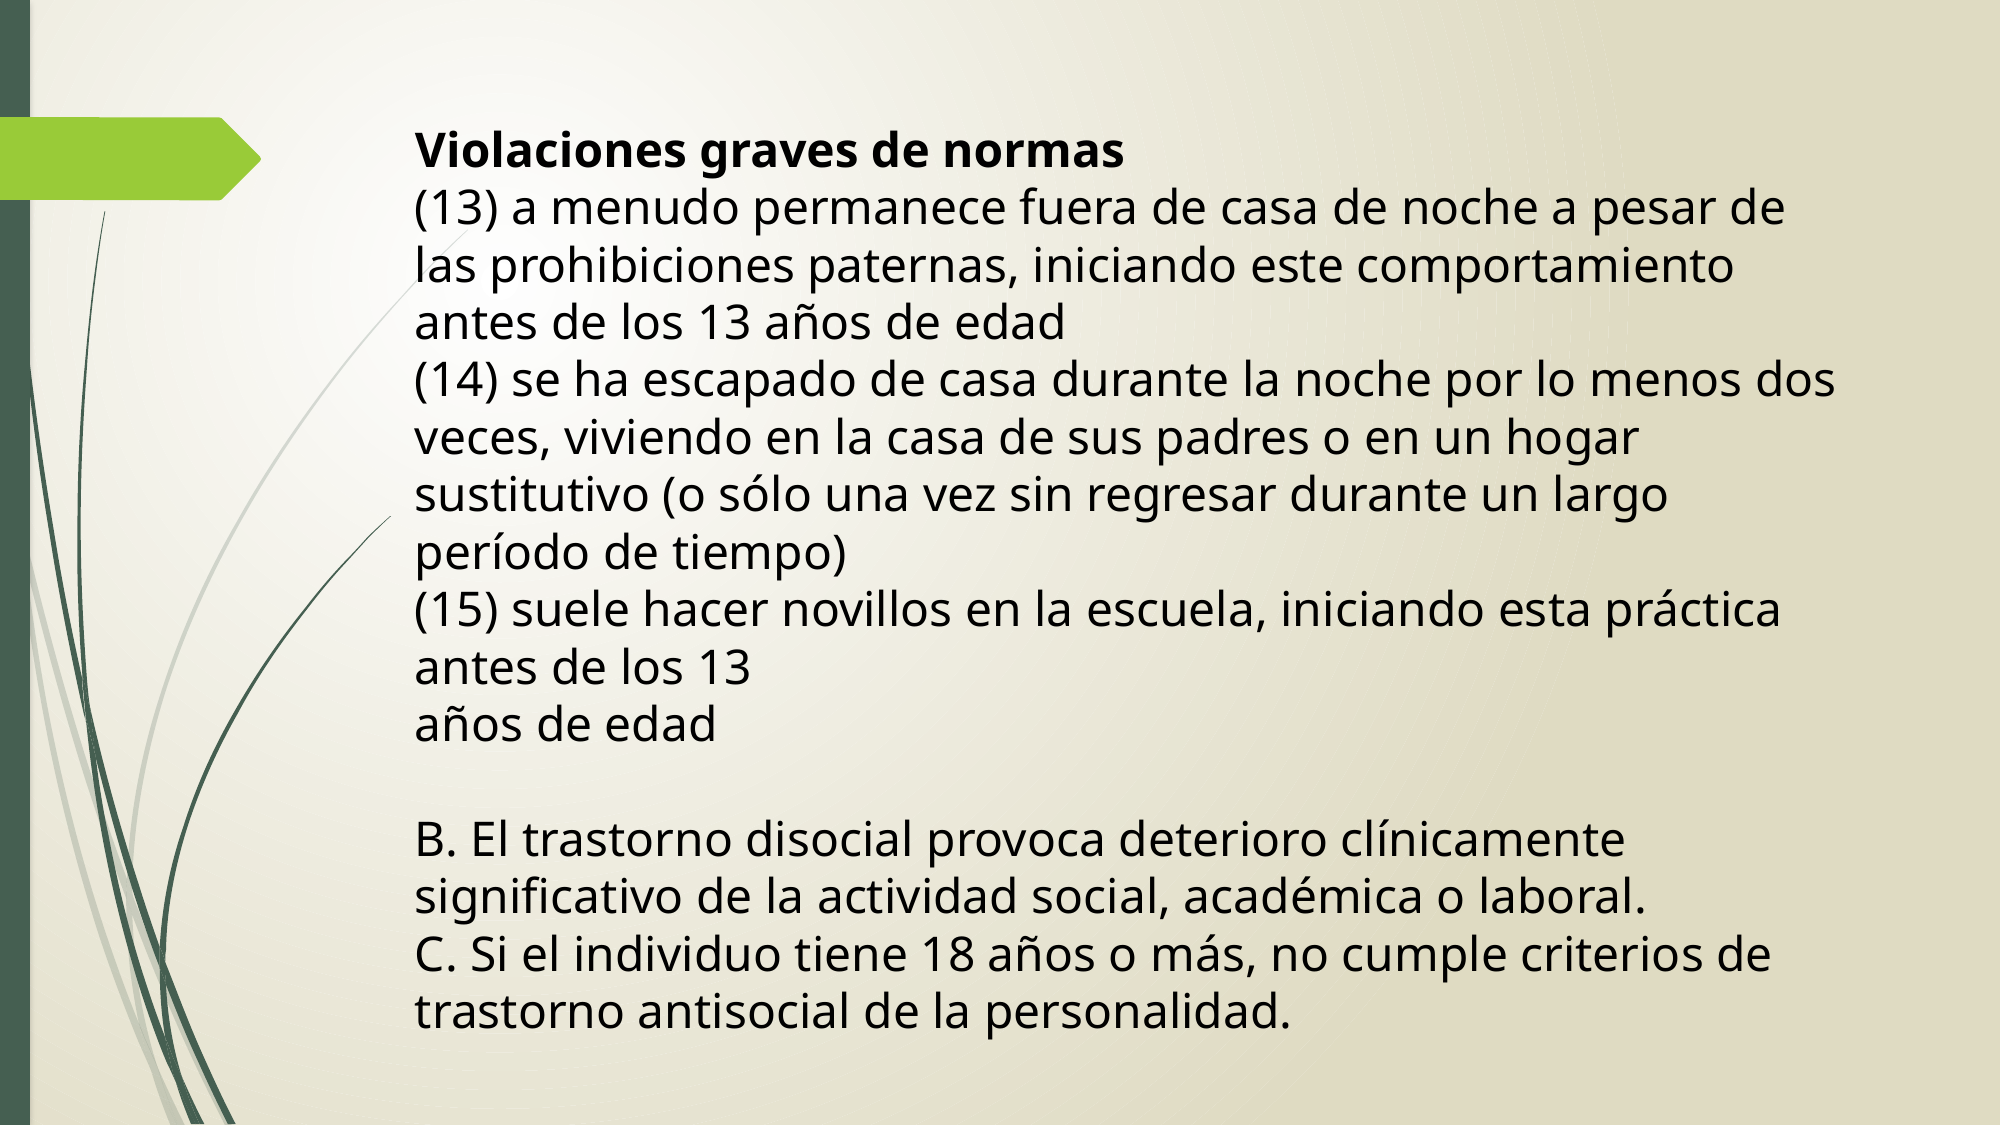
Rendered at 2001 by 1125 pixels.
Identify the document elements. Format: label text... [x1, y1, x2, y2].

text_box Violaciones graves de normas (13) a menudo permanece fuera de casa de noche a pesar de las prohibiciones paternas, iniciando este comportamiento antes de los 13 años de edad (14) se ha escapado de casa durante la noche por lo menos dos veces, viviendo en la casa de sus padres o en un hogar sustitutivo (o sólo una vez sin regresar durante un largo período de tiempo) (15) suele hacer novillos en la escuela, iniciando esta práctica antes de los 13 años de edad B. El trastorno disocial provoca deterioro clínicamente significativo de la actividad social, académica o laboral. C. Si el individuo tiene 18 años o más, no cumple criterios de trastorno antisocial de la personalidad. [400, 111, 1863, 1046]
